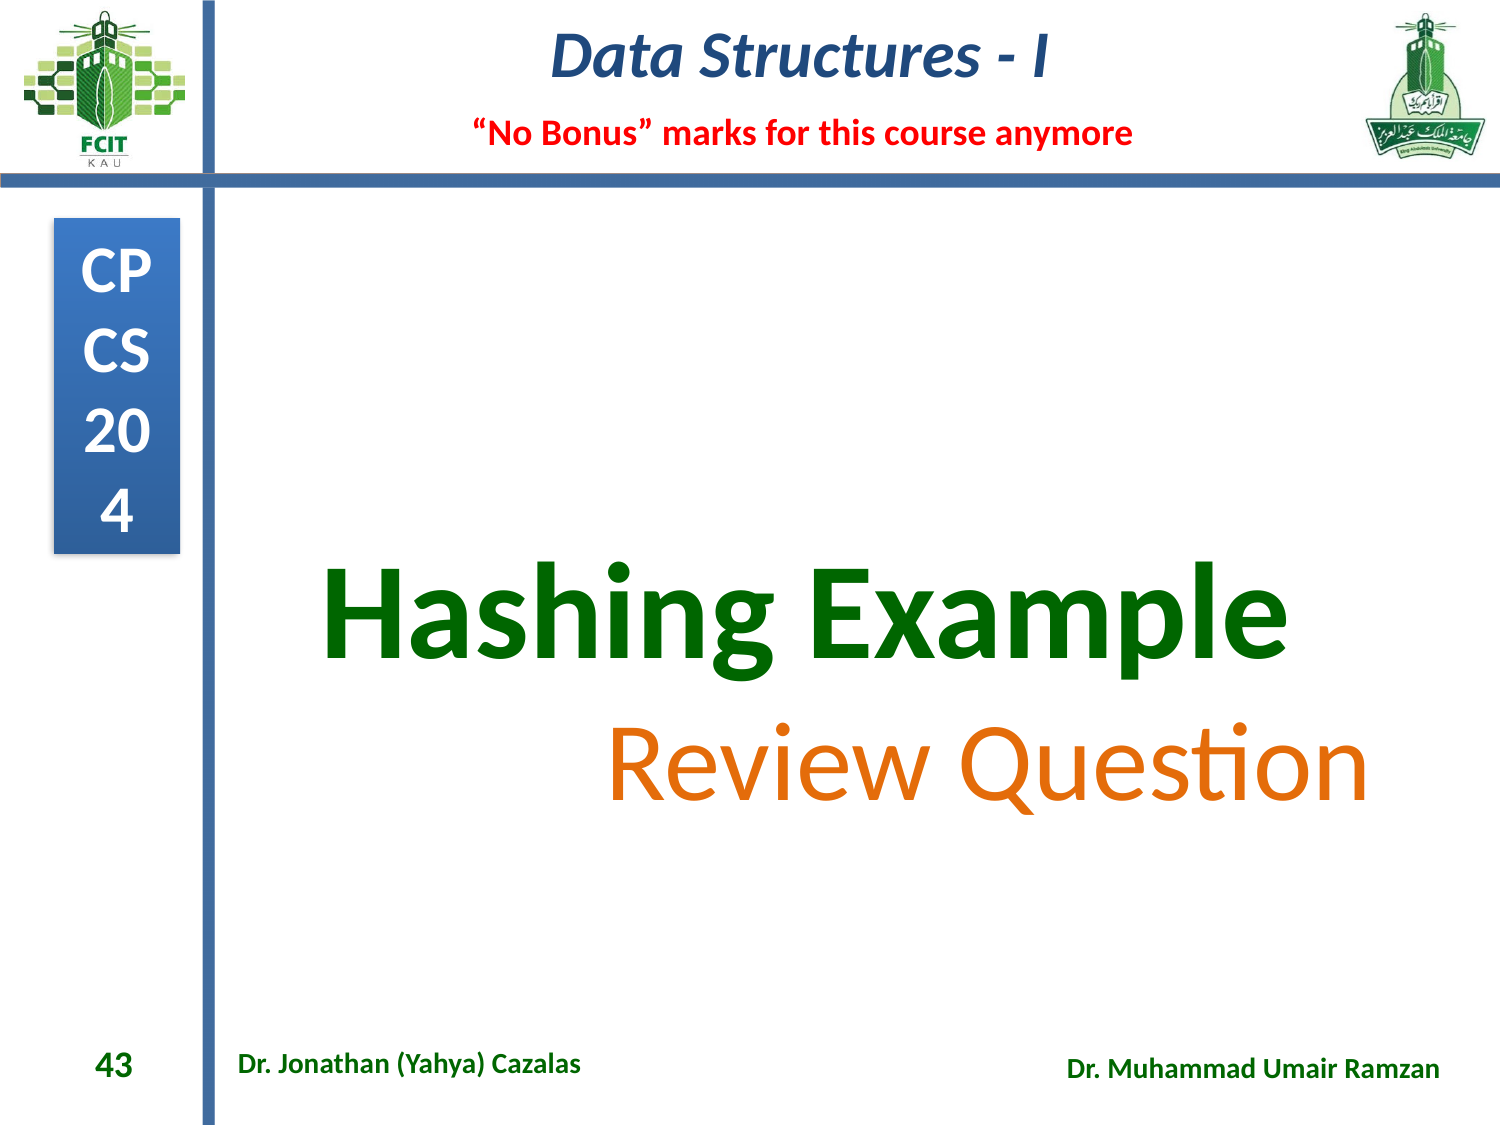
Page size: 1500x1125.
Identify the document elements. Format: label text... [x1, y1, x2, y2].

slide_number 43 [35, 1032, 193, 1092]
text_box Review Question [262, 695, 1388, 968]
title Hashing Example [208, 317, 1404, 696]
picture [24, 6, 185, 167]
picture [1361, 11, 1487, 162]
